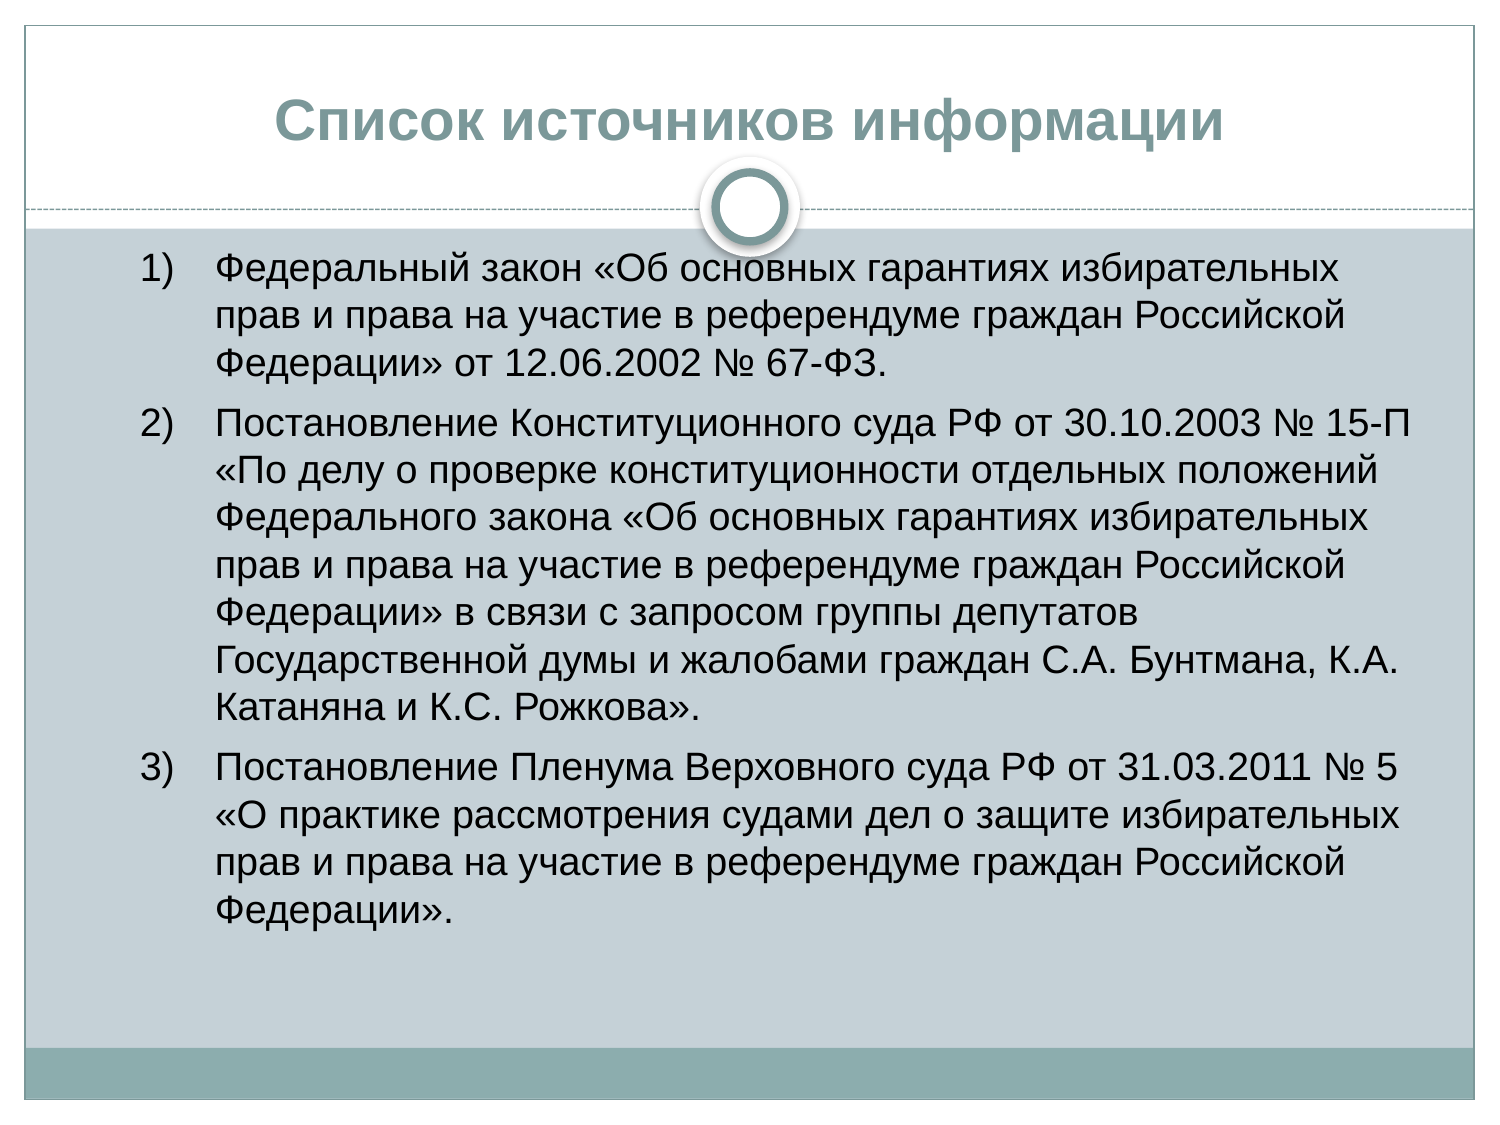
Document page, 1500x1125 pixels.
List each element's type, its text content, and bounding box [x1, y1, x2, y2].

list [49, 250, 1445, 1001]
text_box Федеральный закон «Об основных гарантиях избирательных прав и права на участие в референдуме граждан Российской Федерации» от 12.06.2002 № 67-ФЗ. Постановление Конституционного суда РФ от 30.10.2003 № 15-П «По делу о проверке конституционности отдельных положений Федерального закона «Об основных гарантиях избирательных прав и права на участие в референдуме граждан Российской Федерации» в связи с запросом группы депутатов Государственной думы и жалобами граждан С.А. Бунтмана, К.А. Катаняна и К.С. Рожкова». Постановление Пленума Верховного суда РФ от 31.03.2011 № 5 «О практике рассмотрения судами дел о защите избирательных прав и права на участие в референдуме граждан Российской Федерации». [125, 234, 1438, 999]
title Список источников информации [74, 87, 1426, 160]
